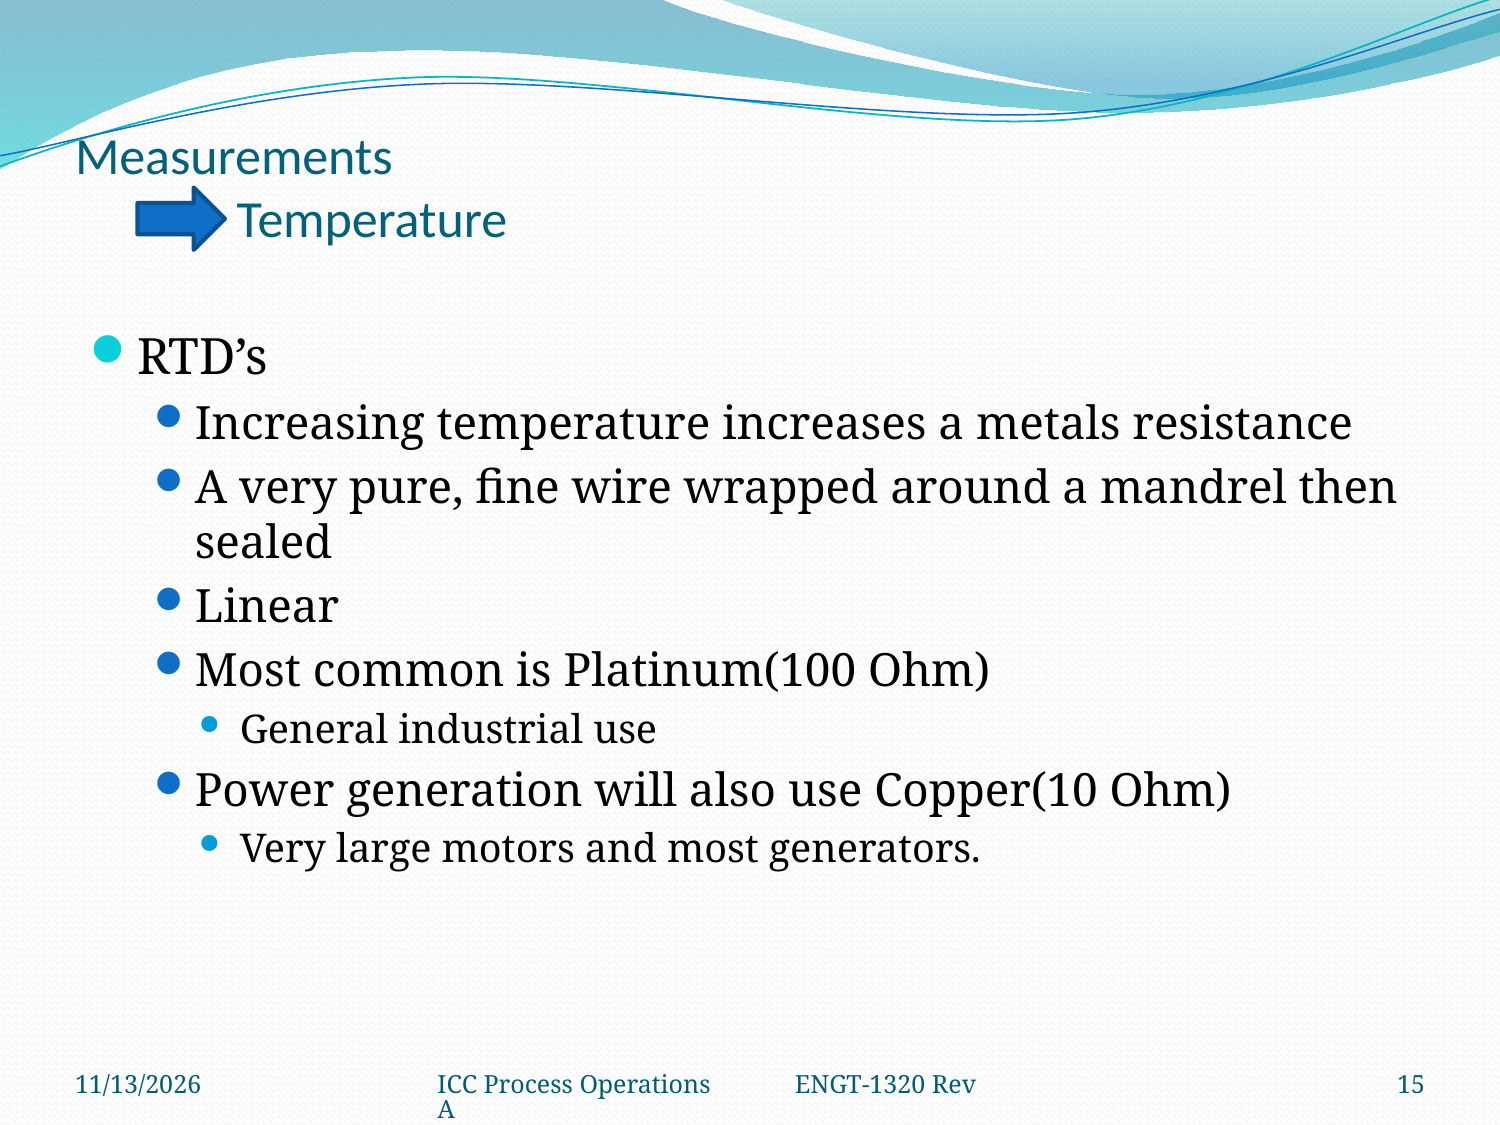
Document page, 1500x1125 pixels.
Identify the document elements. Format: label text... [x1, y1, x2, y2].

title Measurements Temperature [75, 115, 1425, 250]
list RTD’s Increasing temperature increases a metals resistance A very pure, fine wire wrapped around a mandrel then sealed Linear Most common is Platinum(100 Ohm) General industrial use Power generation will also use Copper(10 Ohm) Very large motors and most generators. [75, 317, 1425, 1038]
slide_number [75, 1042, 425, 1103]
text_box [135, 185, 228, 252]
slide_number 15 [1299, 1042, 1425, 1103]
footer ICC Process Operations ENGT-1320 Rev A [437, 1042, 988, 1103]
